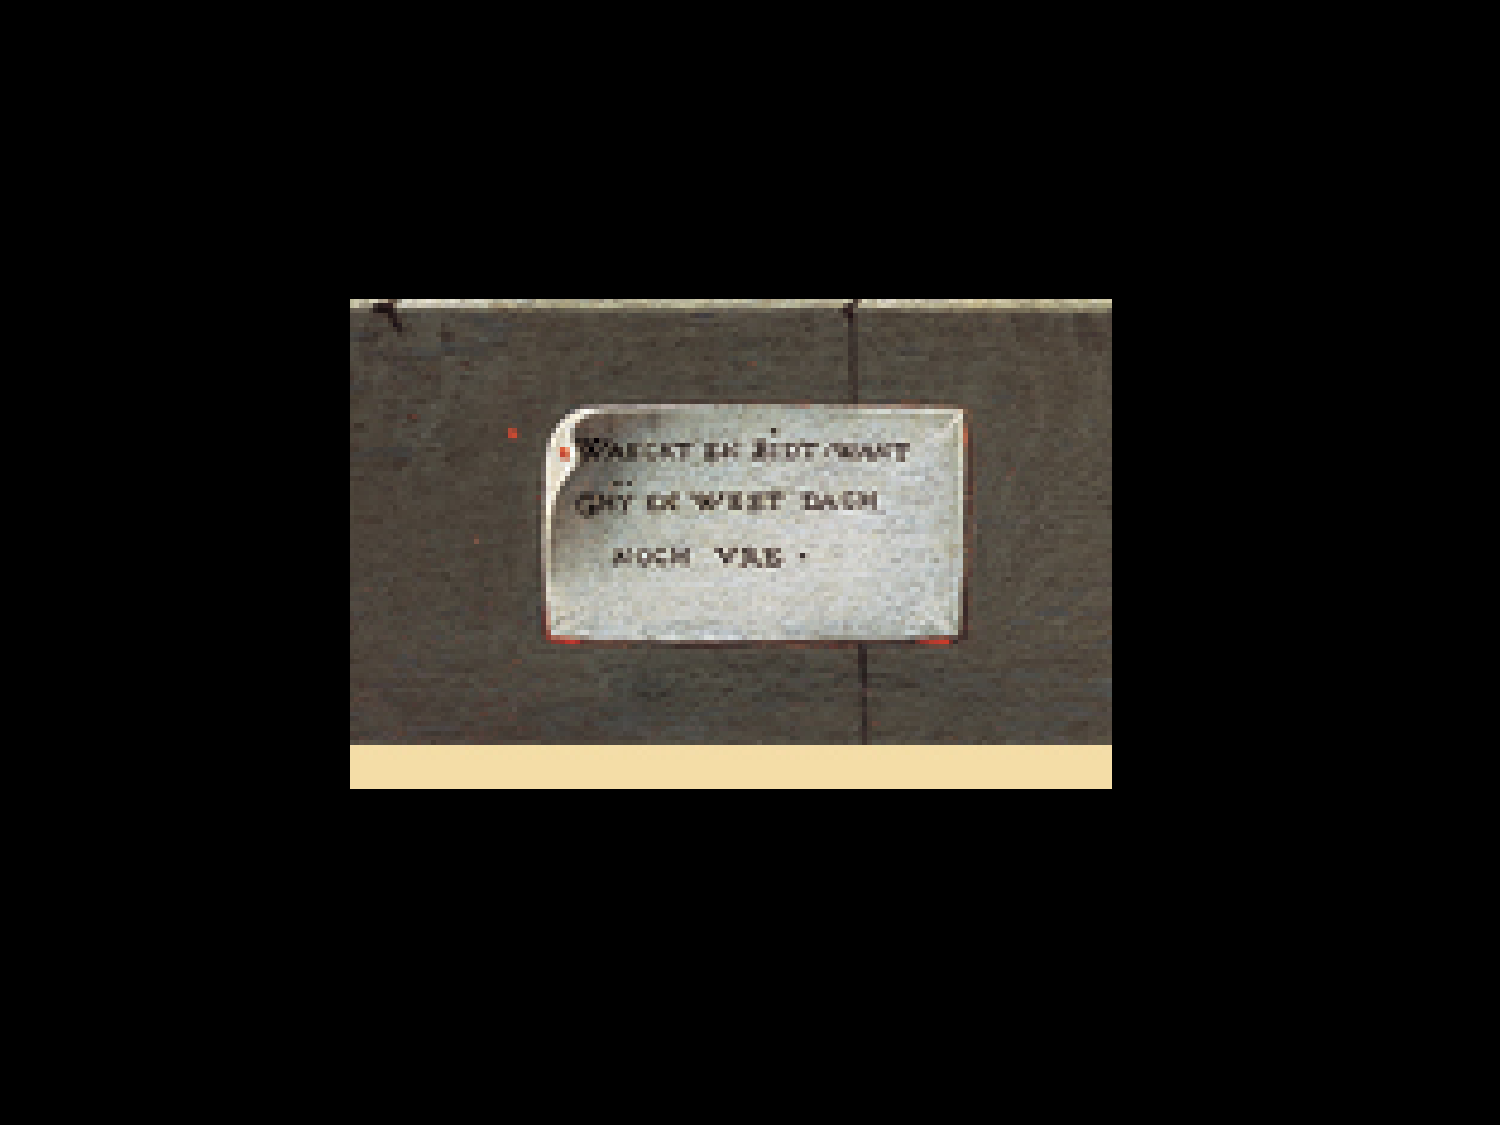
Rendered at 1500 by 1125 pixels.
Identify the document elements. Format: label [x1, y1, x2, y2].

list [349, 299, 1112, 789]
